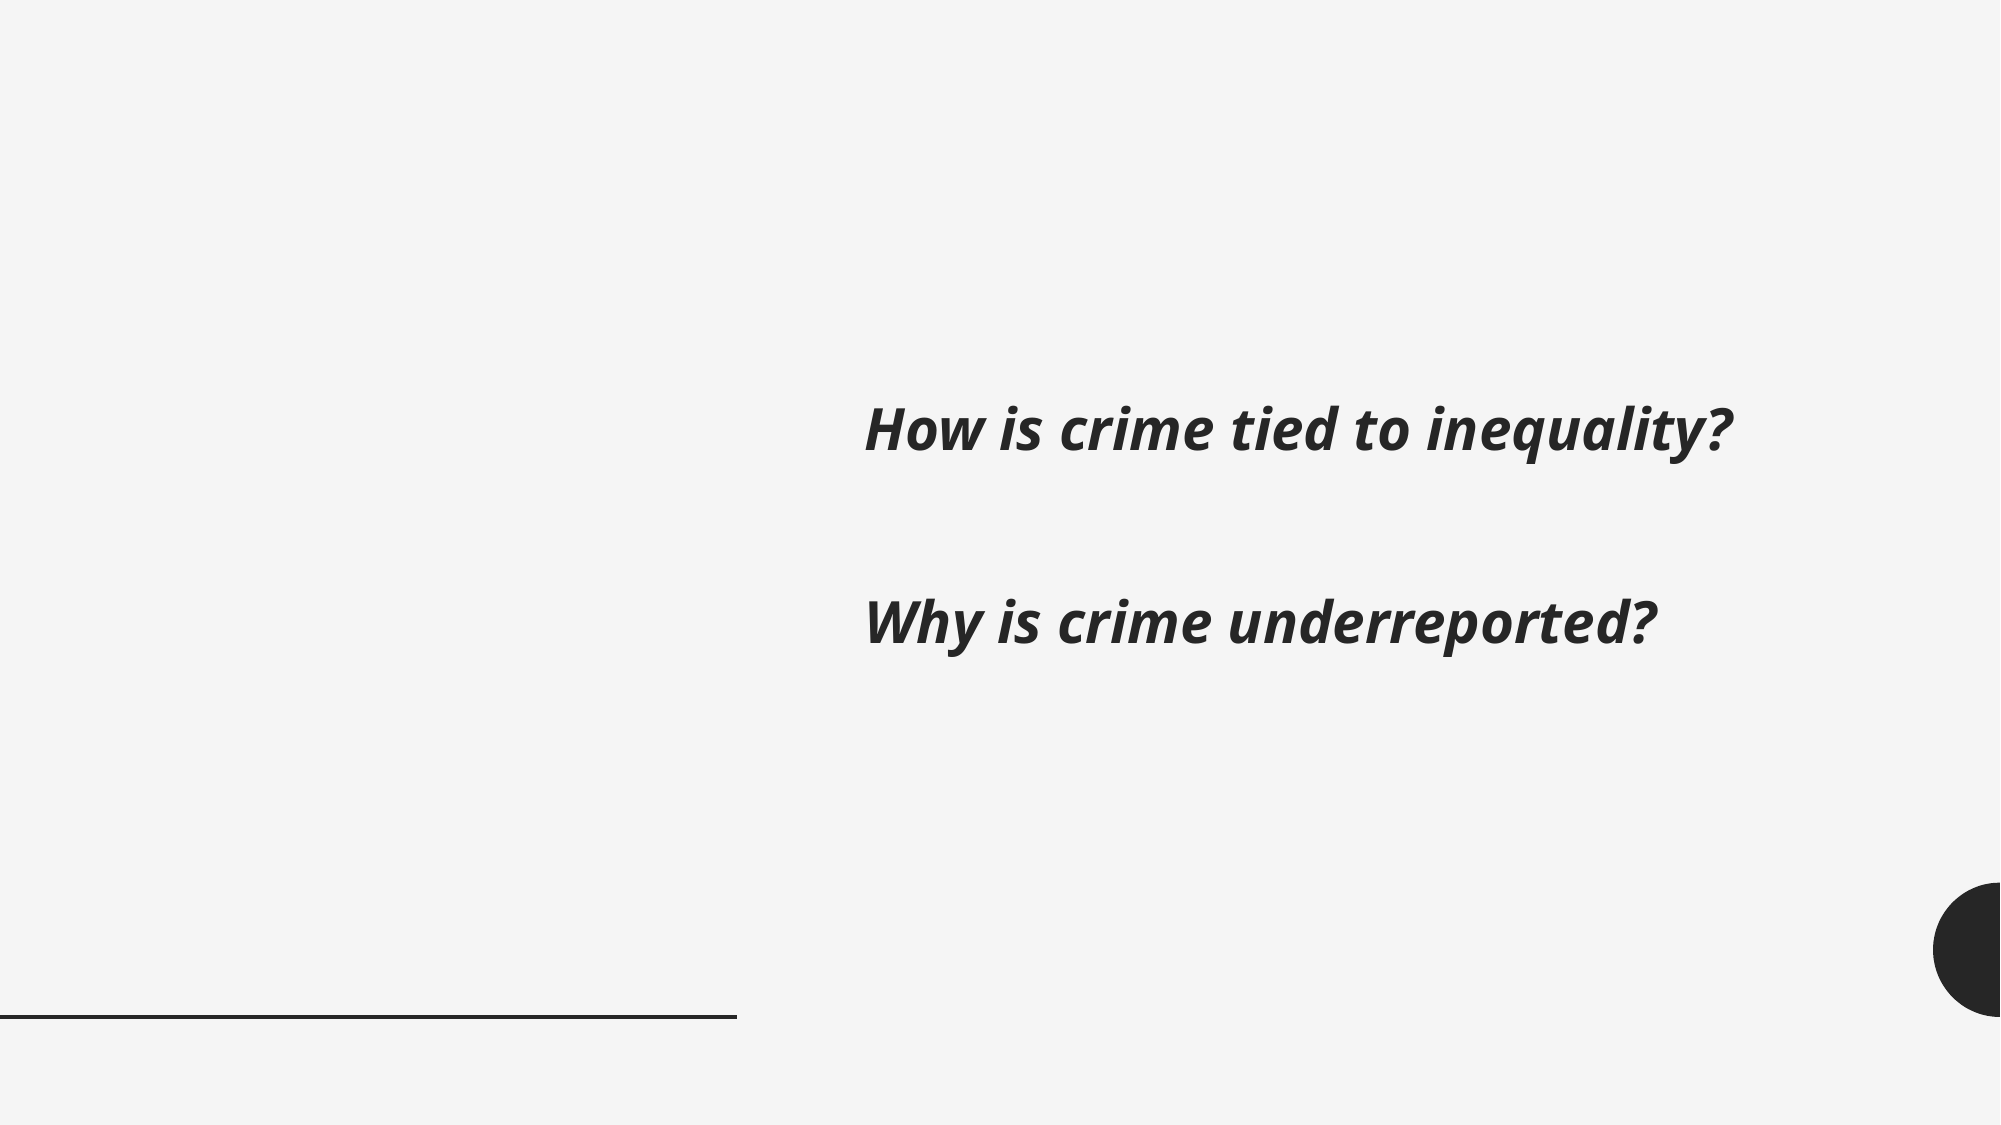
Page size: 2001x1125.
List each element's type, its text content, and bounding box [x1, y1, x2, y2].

list How is crime tied to inequality? Why is crime underreported? [849, 93, 1875, 1022]
